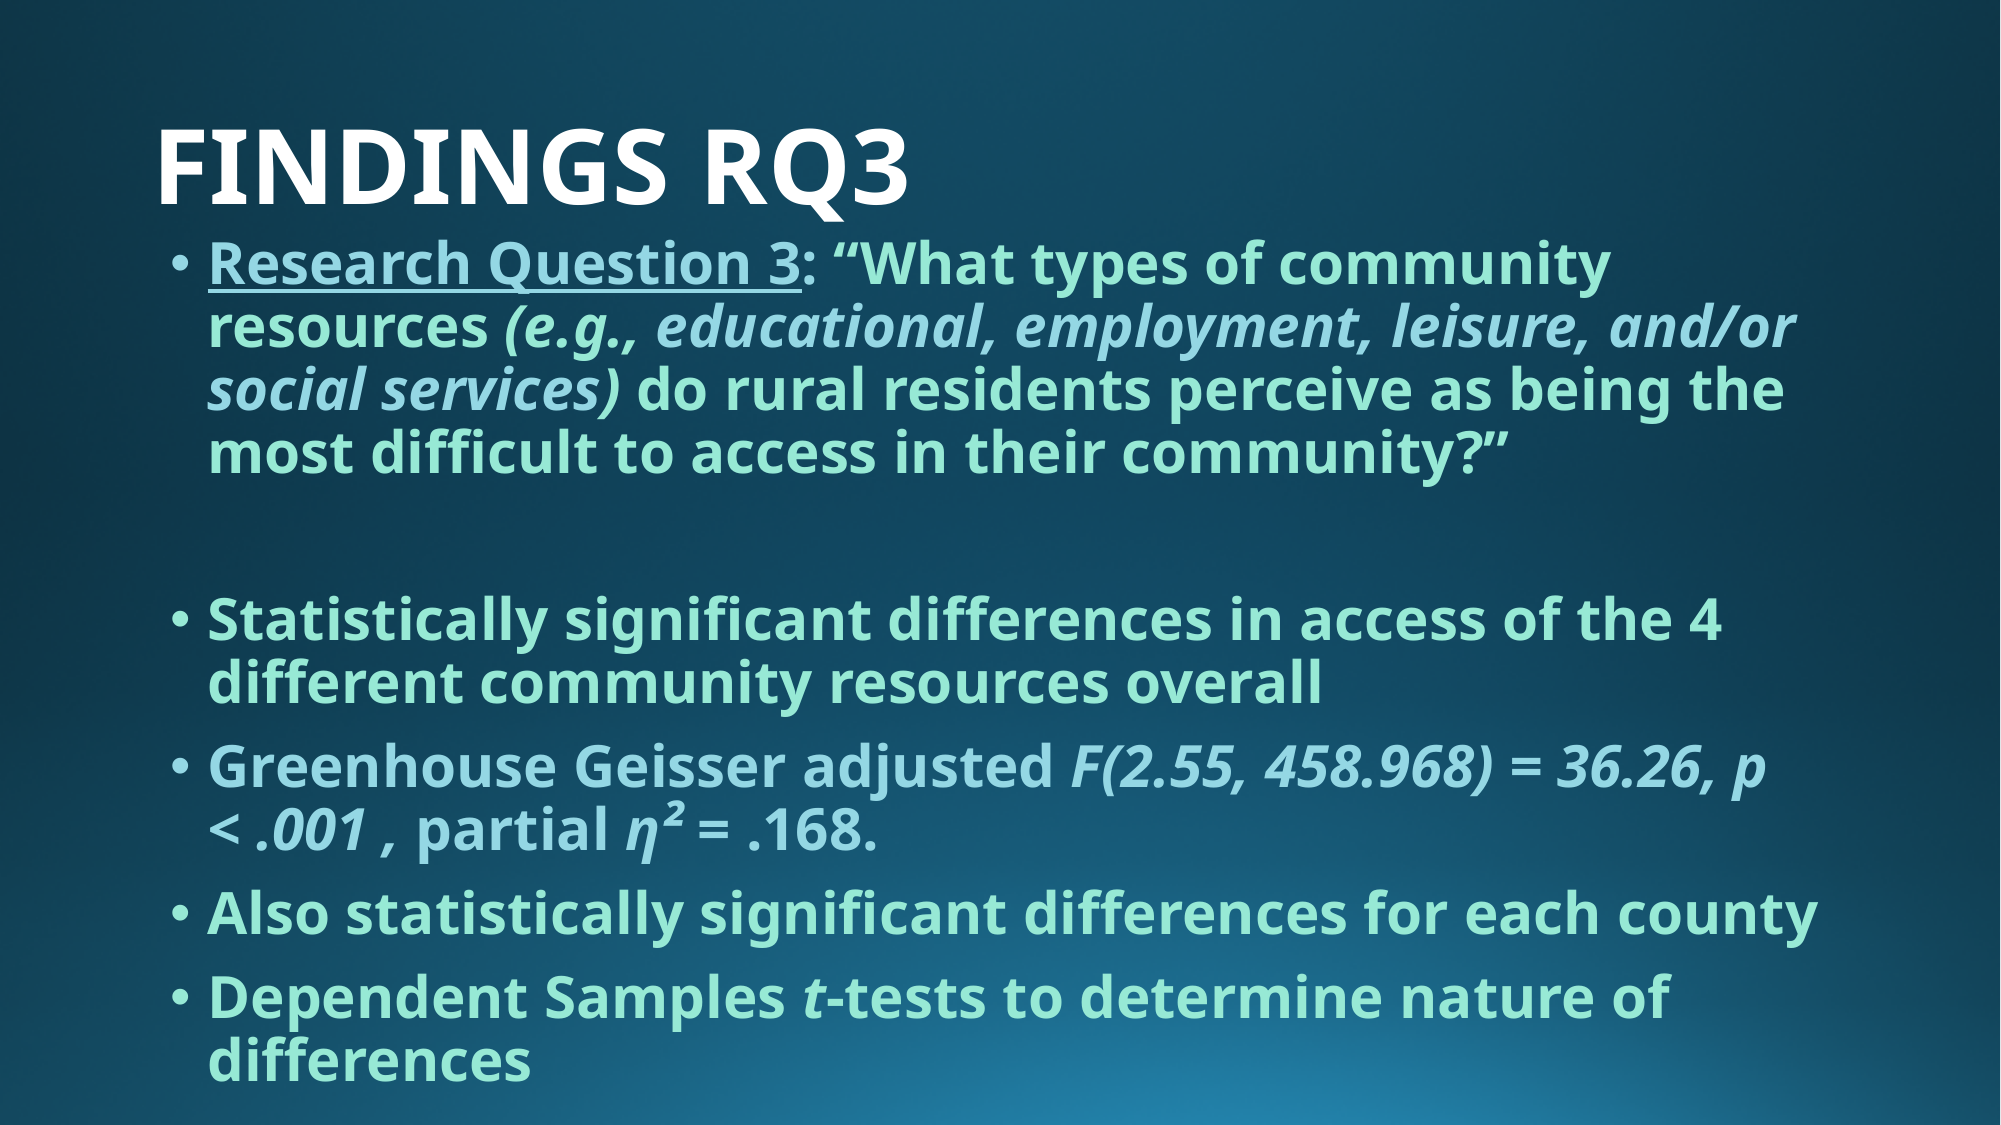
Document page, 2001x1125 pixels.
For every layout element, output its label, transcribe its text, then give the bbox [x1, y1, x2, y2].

picture [0, 0, 2001, 1125]
title FINDINGS RQ3 [137, 59, 1863, 278]
list Research Question 3: “What types of community resources (e.g., educational, employment, leisure, and/or social services) do rural residents perceive as being the most difficult to access in their community?” Statistically significant differences in access of the 4 different community resources overall Greenhouse Geisser adjusted F(2.55, 458.968) = 36.26, p < .001 , partial ƞ² = .168. Also statistically significant differences for each county Dependent Samples t-tests to determine nature of differences [154, 226, 1863, 1066]
